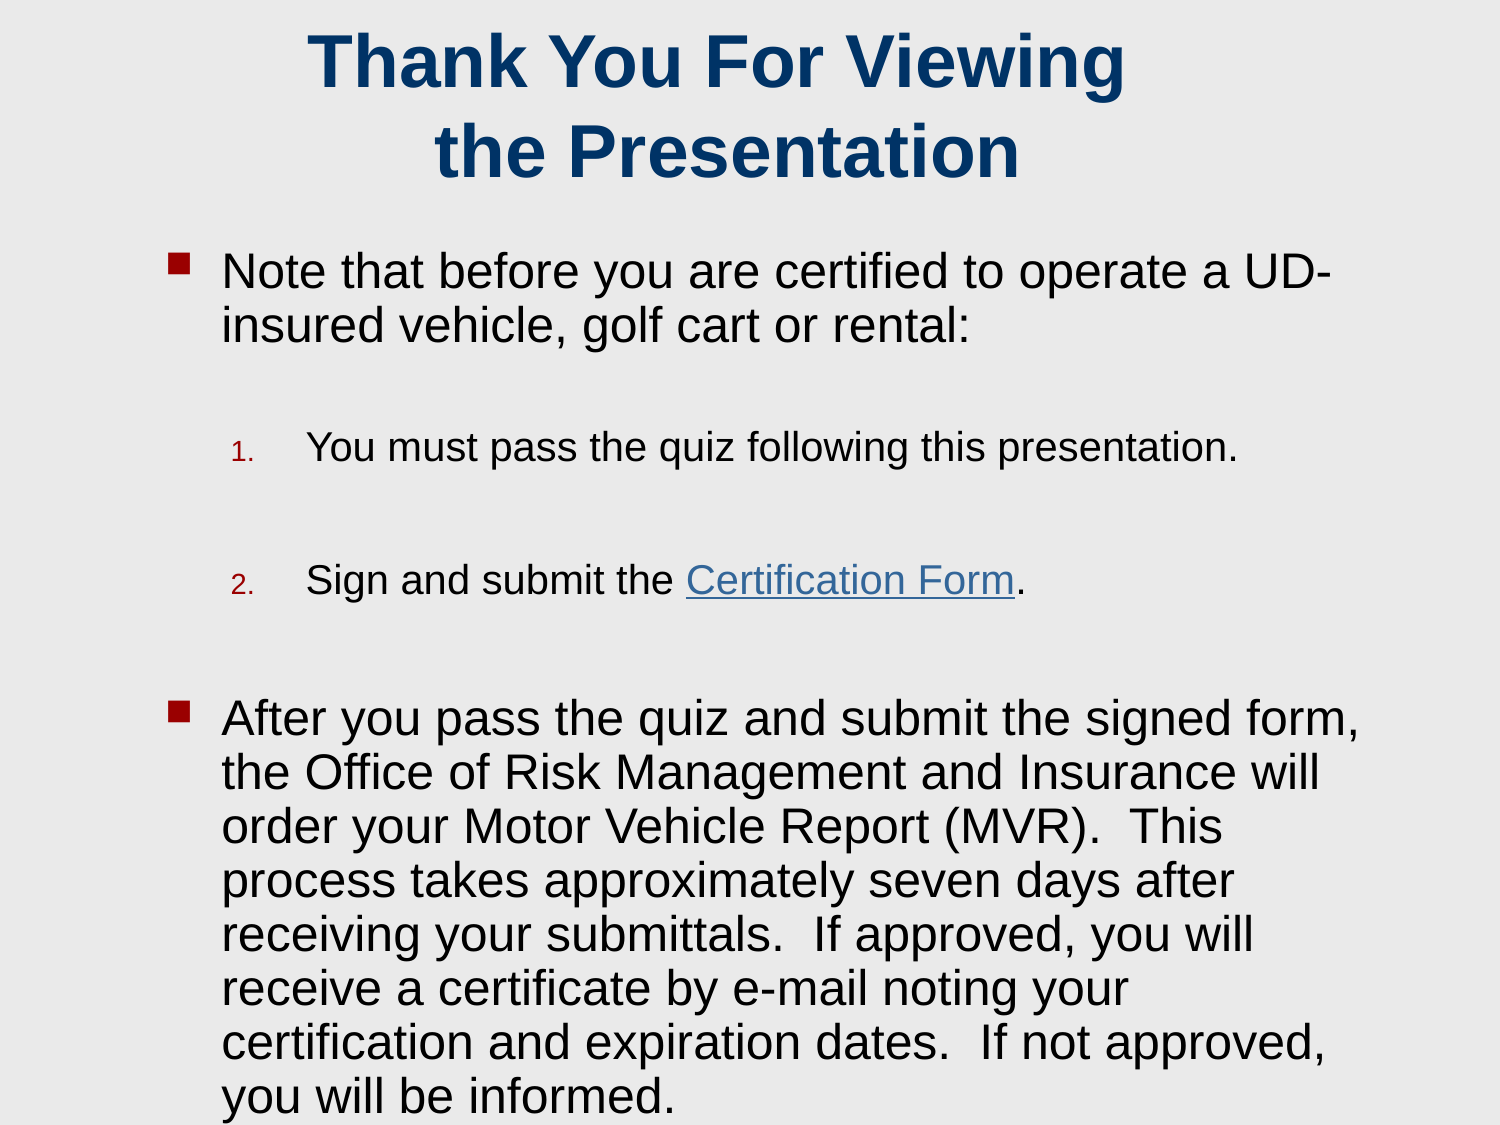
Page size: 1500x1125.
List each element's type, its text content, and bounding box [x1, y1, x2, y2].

title Thank You For Viewing the Presentation [0, 2, 1458, 201]
list Note that before you are certified to operate a UD-insured vehicle, golf cart or rental: You must pass the quiz following this presentation. Sign and submit the Certification Form. After you pass the quiz and submit the signed form, the Office of Risk Management and Insurance will order your Motor Vehicle Report (MVR). This process takes approximately seven days after receiving your submittals. If approved, you will receive a certificate by e-mail noting your certification and expiration dates. If not approved, you will be informed. [149, 237, 1401, 341]
list Note that before you are certified to operate a UD-insured vehicle, golf cart or rental: You must pass the quiz following this presentation. Sign and submit the Certification Form. After you pass the quiz and submit the signed form, the Office of Risk Management and Insurance will order your Motor Vehicle Report (MVR). This process takes approximately seven days after receiving your submittals. If approved, you will receive a certificate by e-mail noting your certification and expiration dates. If not approved, you will be informed. [149, 342, 1401, 1125]
